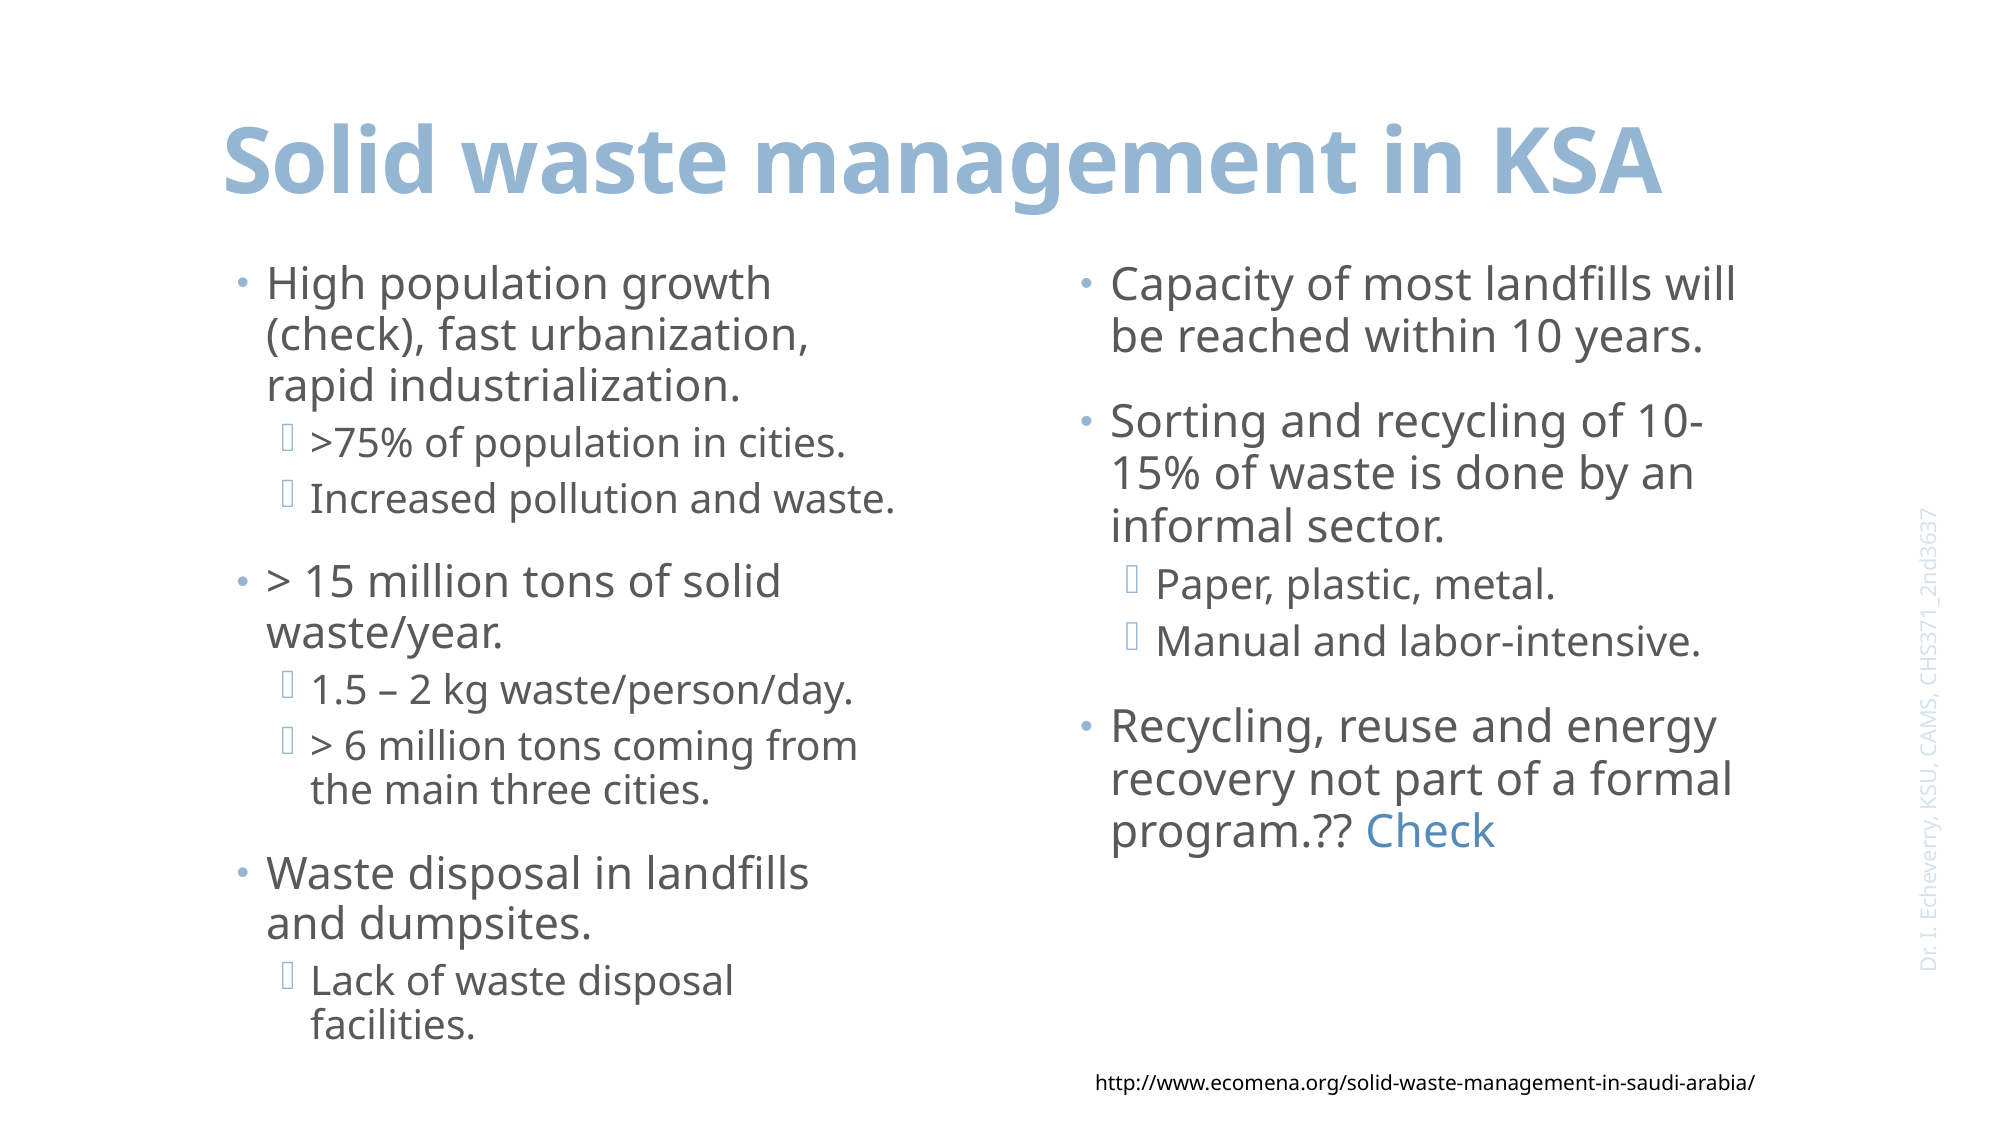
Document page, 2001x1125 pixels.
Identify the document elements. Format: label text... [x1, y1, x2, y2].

list High population growth (check), fast urbanization, rapid industrialization. >75% of population in cities. Increased pollution and waste. > 15 million tons of solid waste/year. 1.5 – 2 kg waste/person/day. > 6 million tons coming from the main three cities. Waste disposal in landfills and dumpsites. Lack of waste disposal facilities. [221, 251, 920, 1094]
list Capacity of most landfills will be reached within 10 years. Sorting and recycling of 10-15% of waste is done by an informal sector. Paper, plastic, metal. Manual and labor-intensive. Recycling, reuse and energy recovery not part of a formal program.?? Check [1065, 251, 1766, 1023]
footer Dr. I. Echeverry, KSU, CAMS, CHS371_2nd3637 [1897, 400, 1958, 988]
title Solid waste management in KSA [206, 48, 1797, 221]
text_box http://www.ecomena.org/solid-waste-management-in-saudi-arabia/ [1080, 1062, 1770, 1102]
